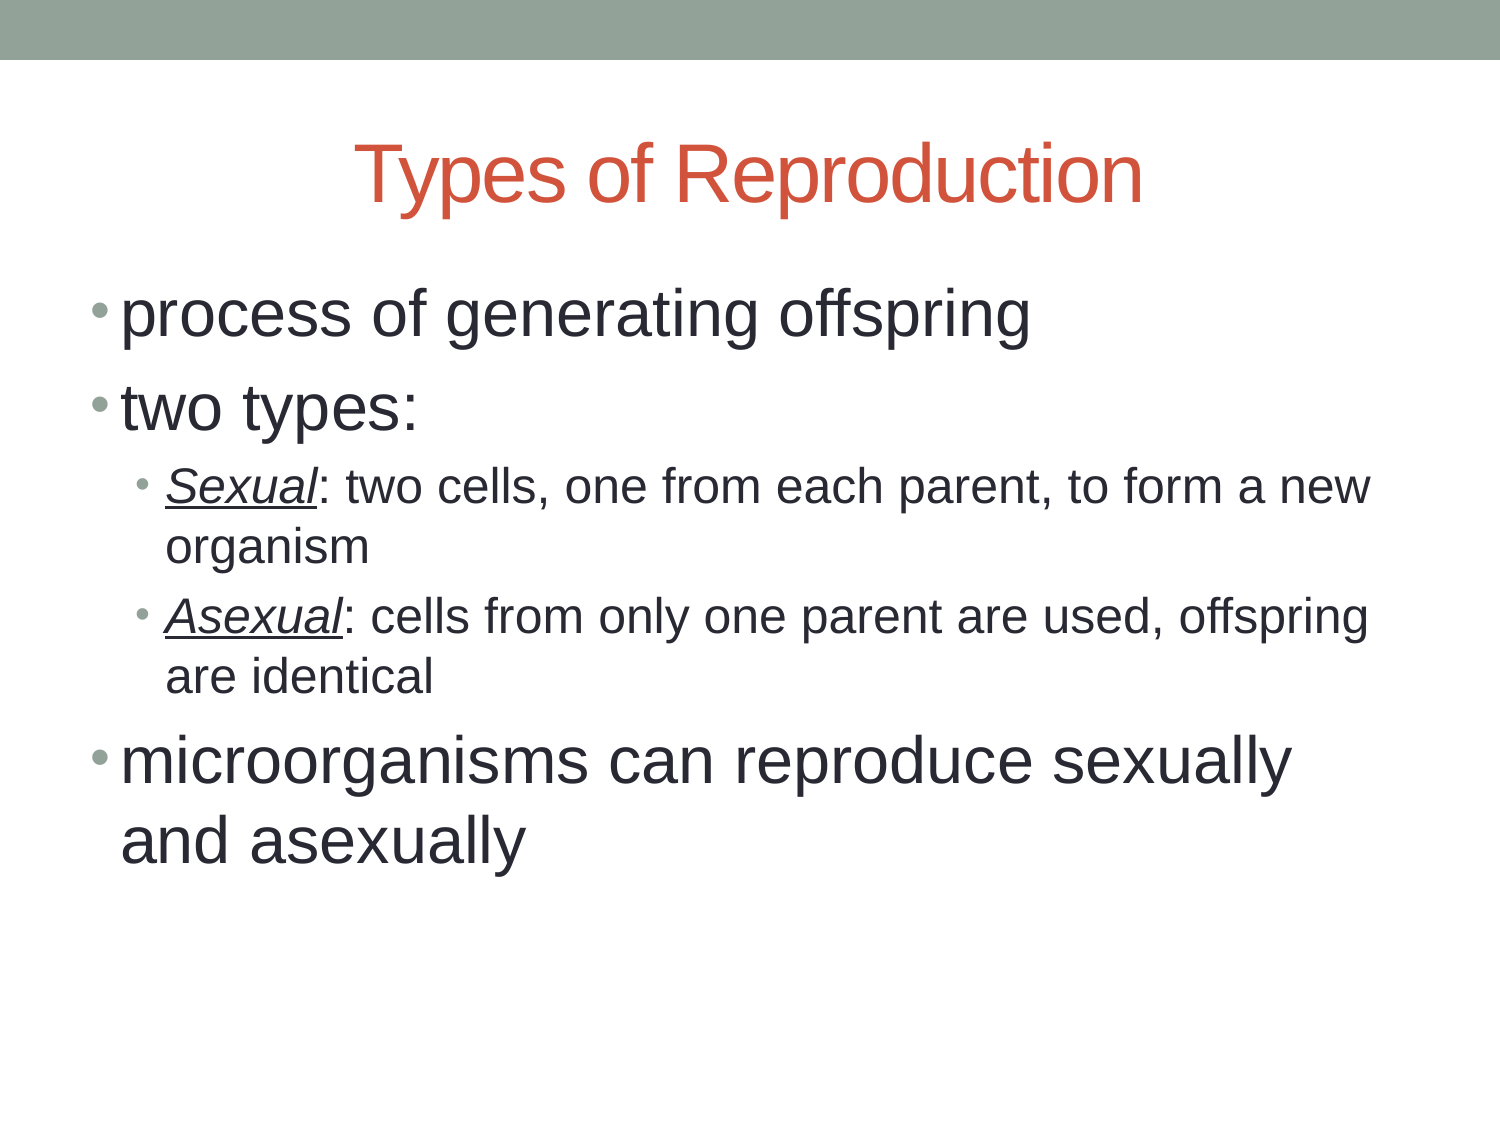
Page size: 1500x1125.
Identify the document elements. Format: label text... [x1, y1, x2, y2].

title Types of Reproduction [75, 87, 1425, 250]
list process of generating offspring two types: Sexual: two cells, one from each parent, to form a new organism Asexual: cells from only one parent are used, offspring are identical microorganisms can reproduce sexually and asexually [75, 262, 1425, 1063]
